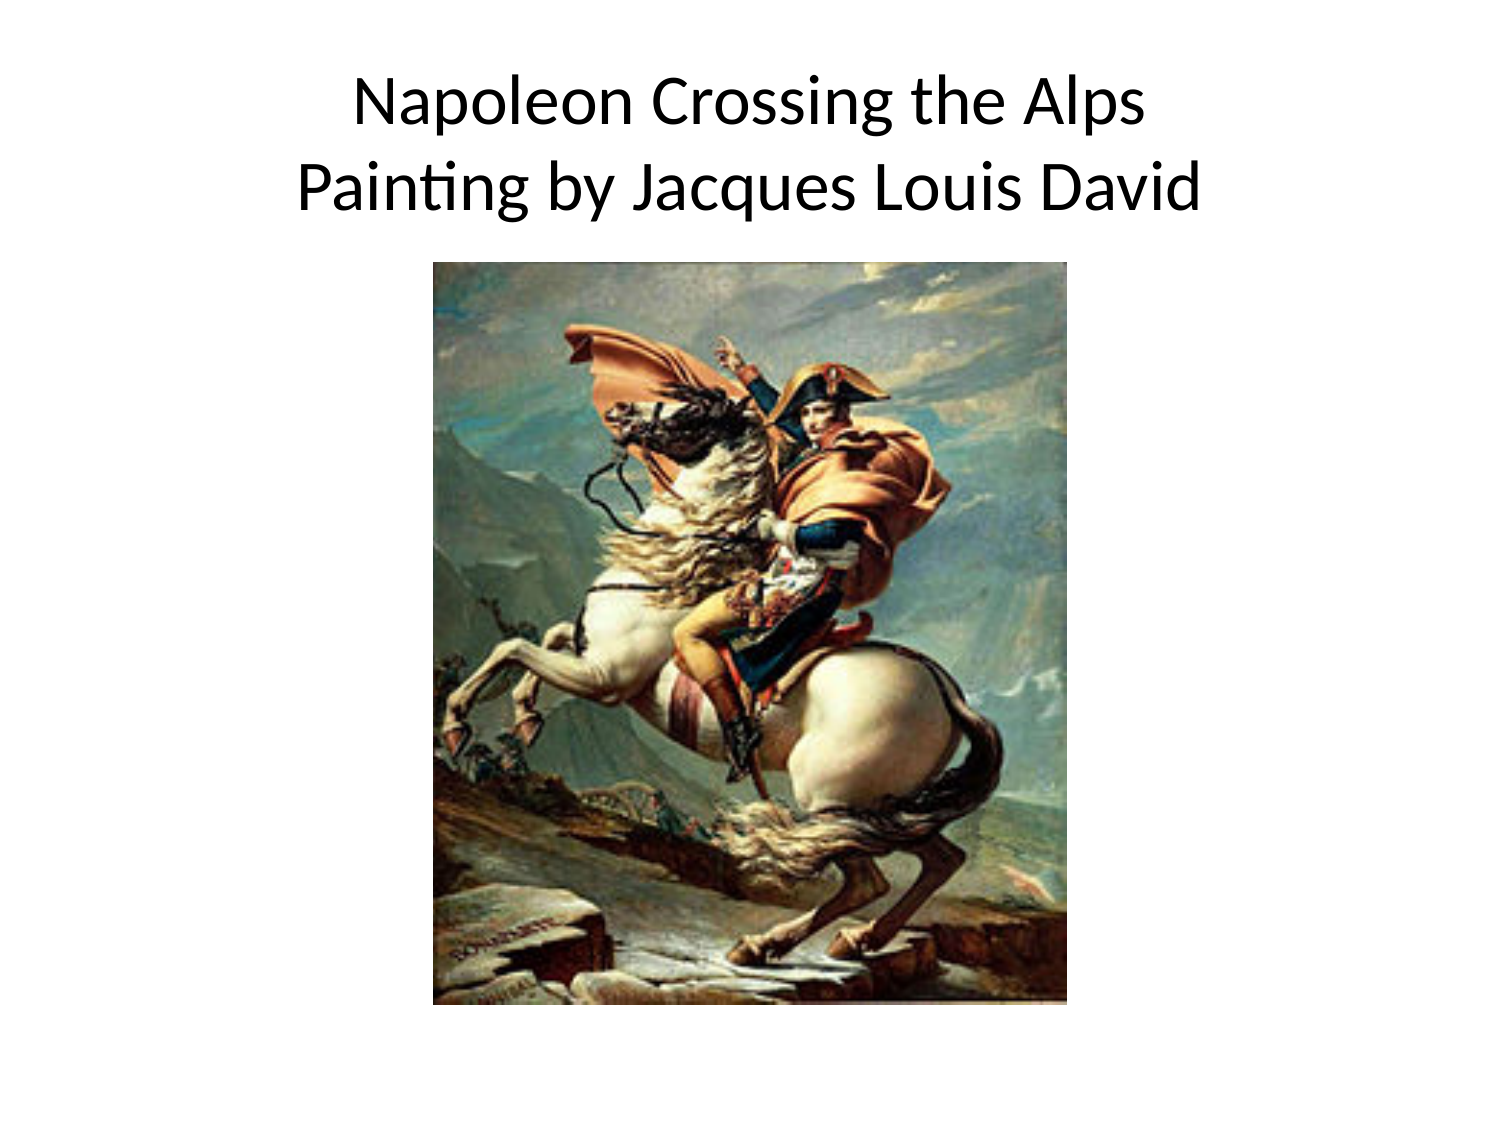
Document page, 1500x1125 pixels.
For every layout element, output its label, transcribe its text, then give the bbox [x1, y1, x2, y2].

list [74, 262, 1426, 1006]
title Napoleon Crossing the Alps Painting by Jacques Louis David [75, 45, 1425, 233]
